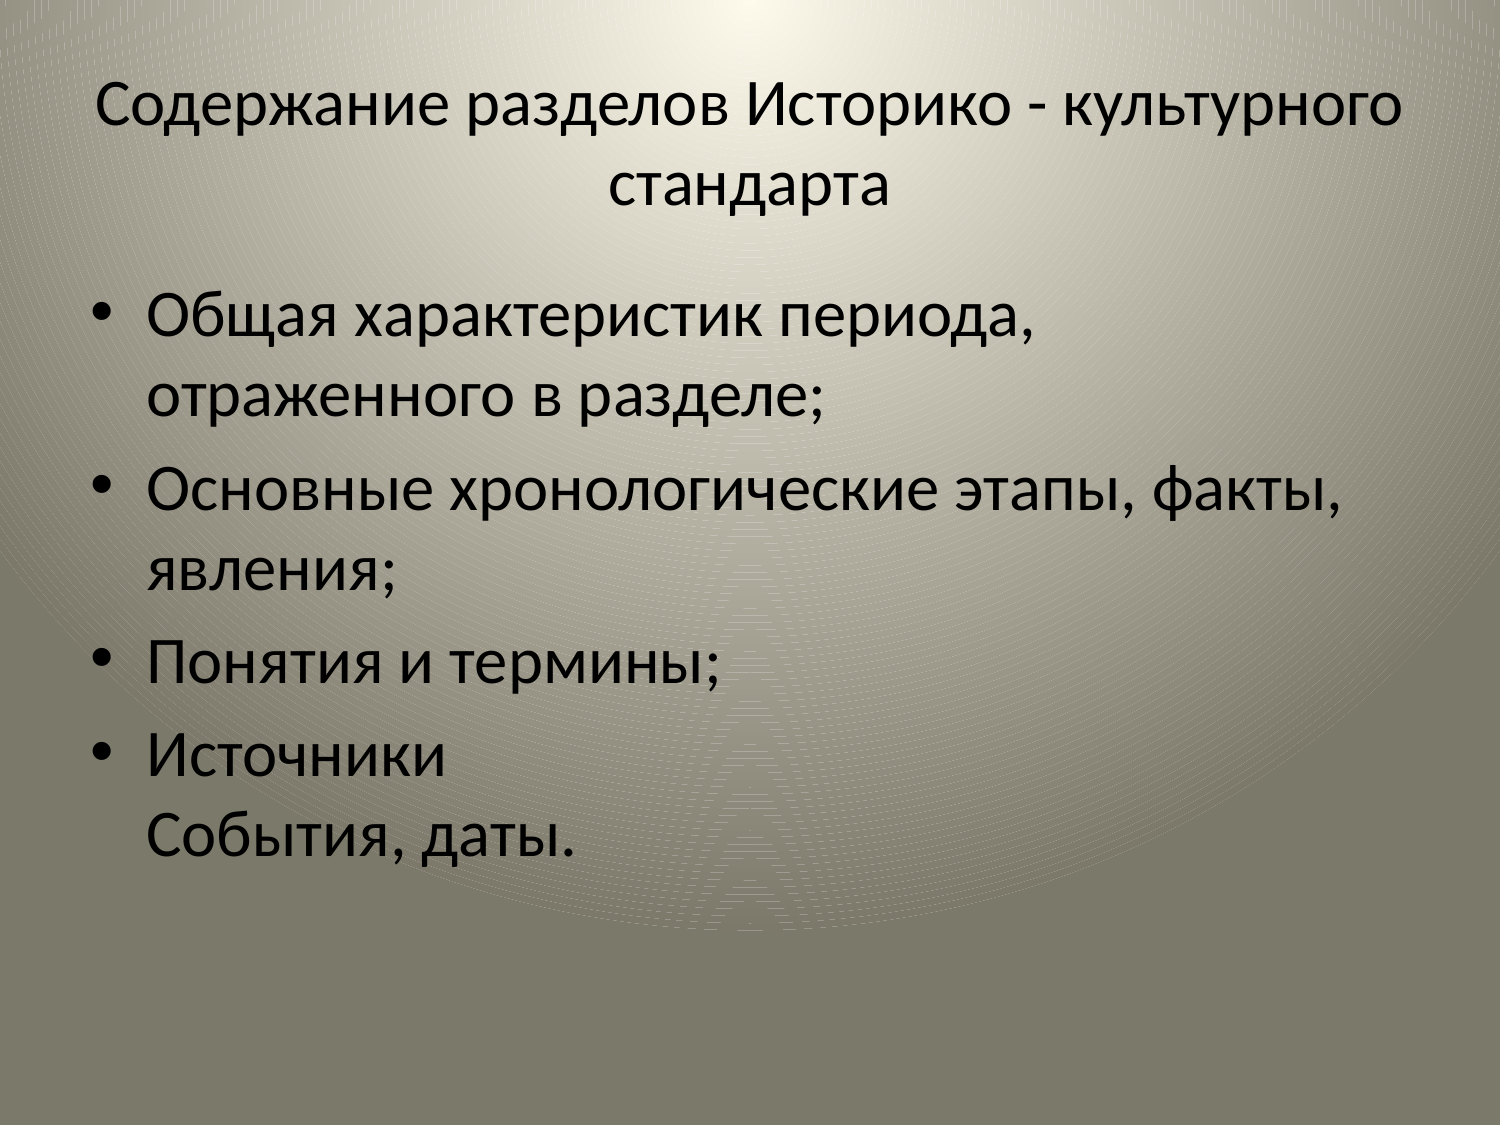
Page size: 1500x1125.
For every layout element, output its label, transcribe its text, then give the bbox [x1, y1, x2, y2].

title Содержание разделов Историко - культурного стандарта [75, 45, 1425, 233]
list Общая характеристик периода, отраженного в разделе; Основные хронологические этапы, факты, явления; Понятия и термины; Источники События, даты. [75, 262, 1425, 1005]
